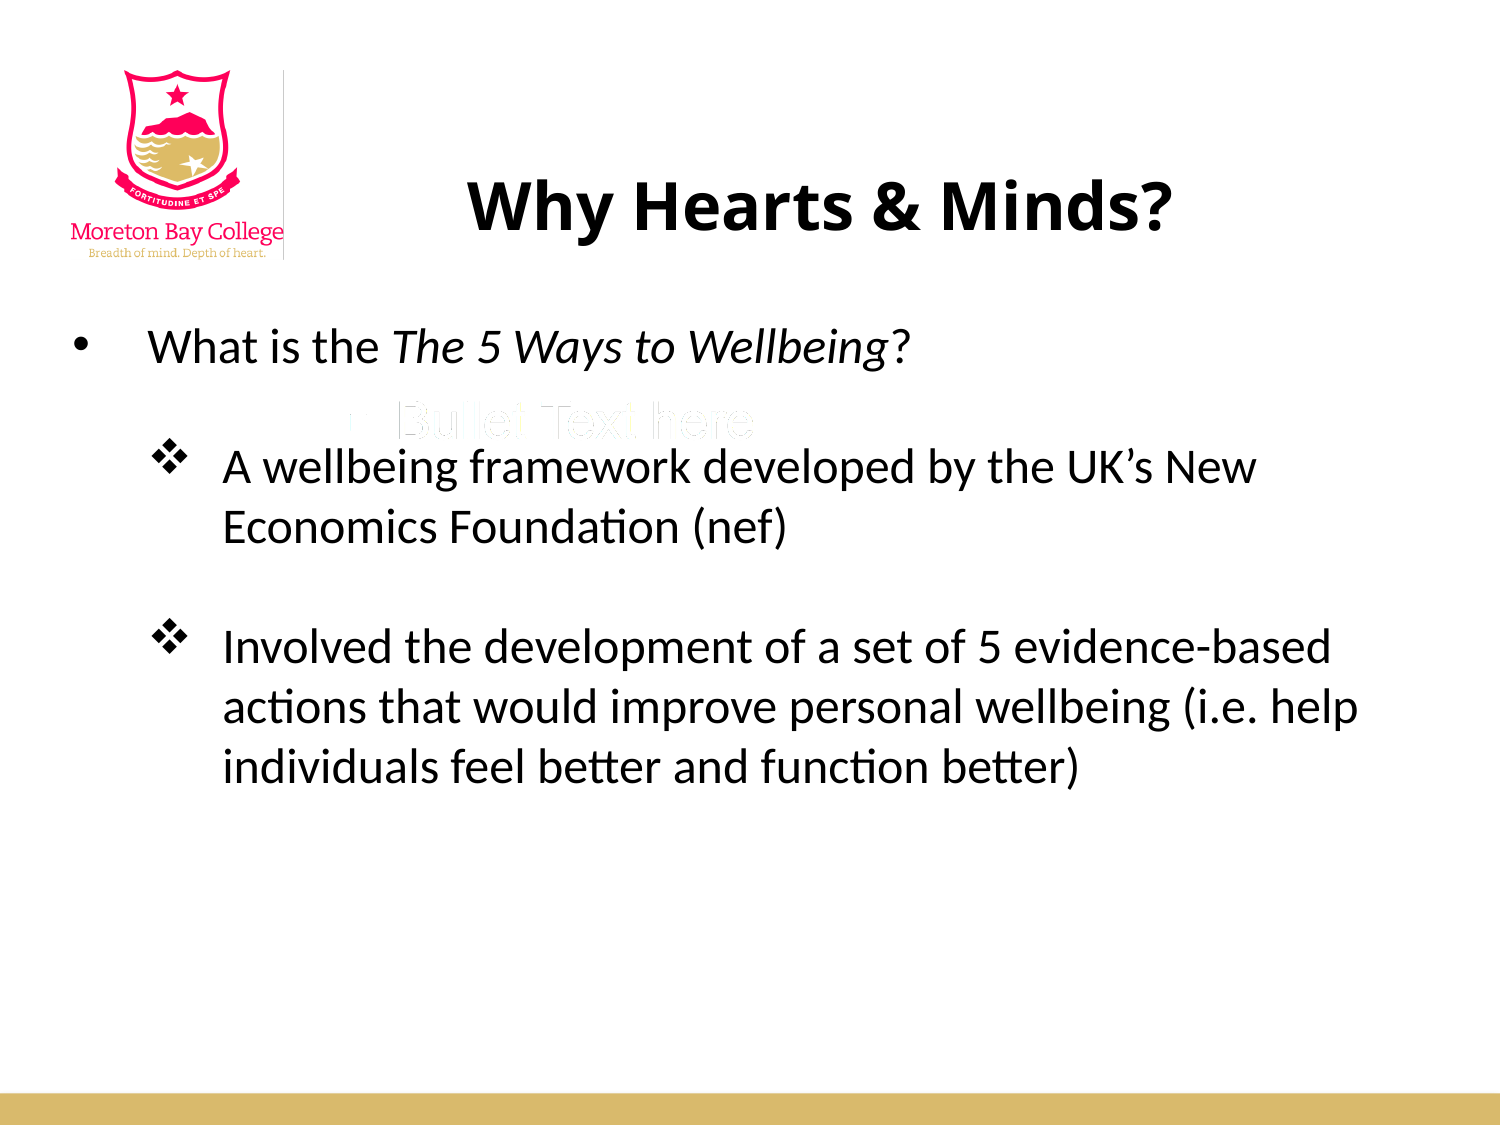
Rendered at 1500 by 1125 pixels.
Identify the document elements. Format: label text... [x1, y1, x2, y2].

title Why Hearts & Minds? [453, 63, 1232, 252]
picture [0, 0, 1500, 1093]
text_box What is the The 5 Ways to Wellbeing? A wellbeing framework developed by the UK’s New Economics Foundation (nef) Involved the development of a set of 5 evidence-based actions that would improve personal wellbeing (i.e. help individuals feel better and function better) [57, 305, 1428, 981]
